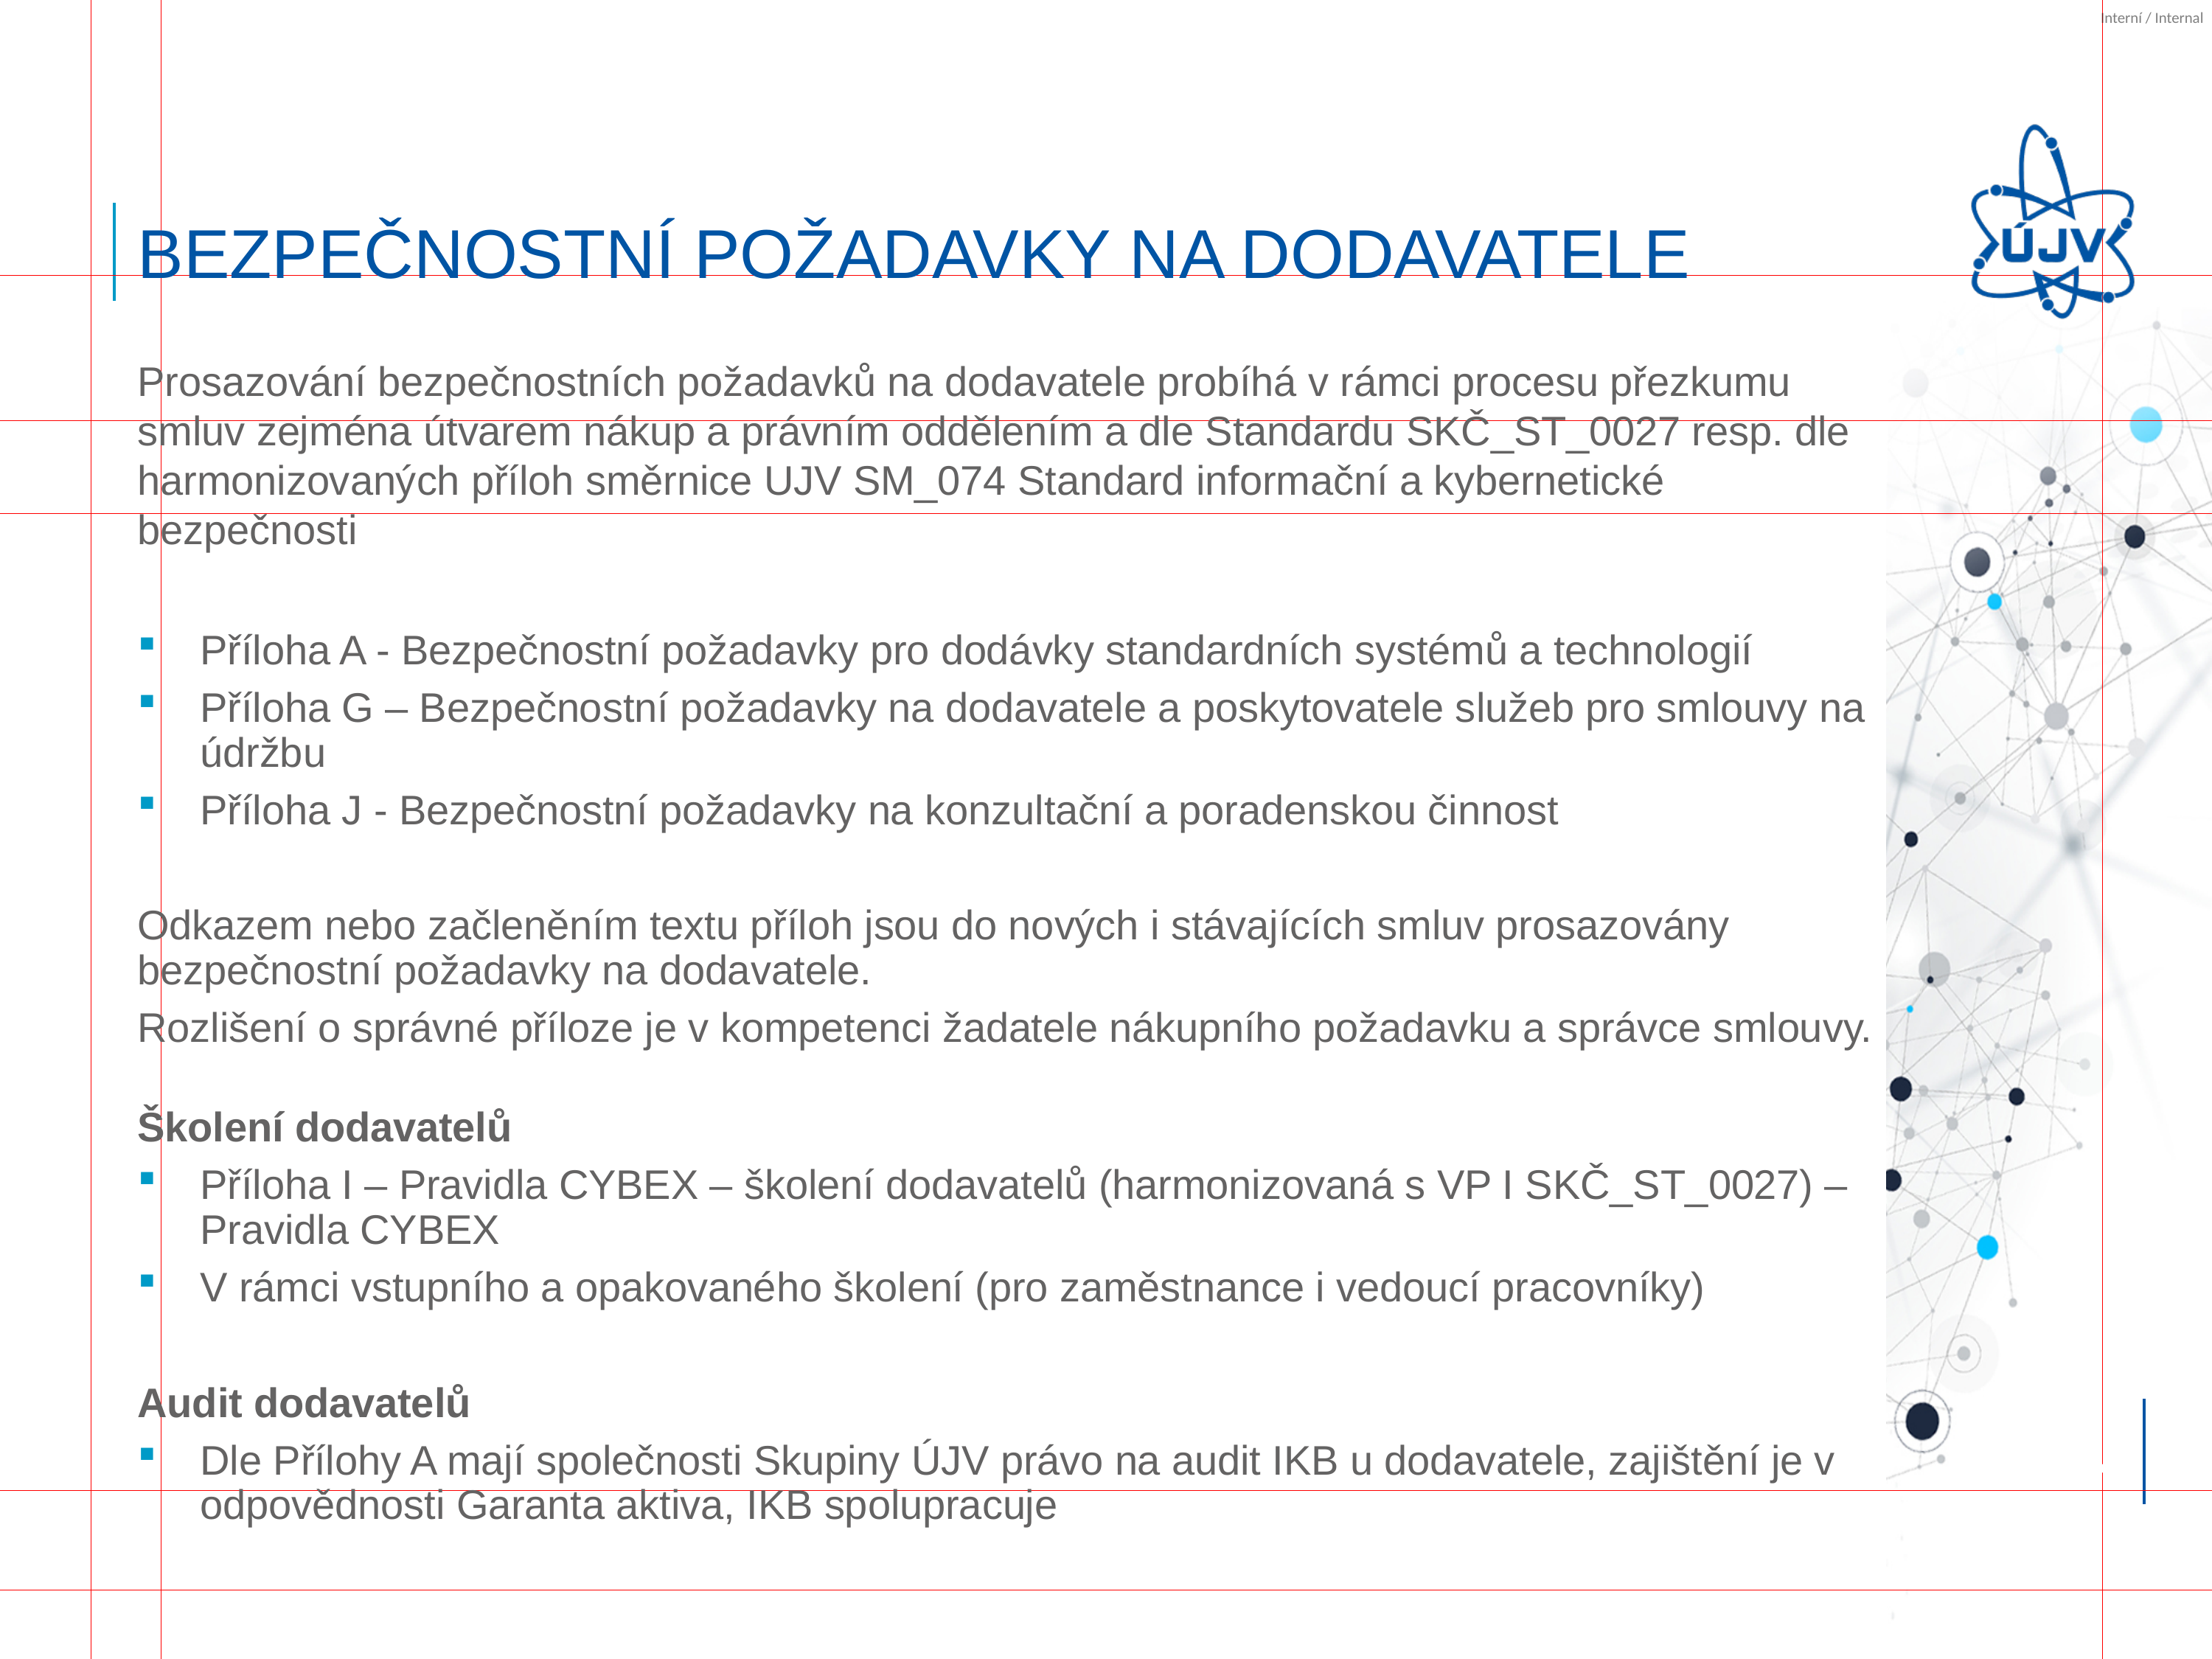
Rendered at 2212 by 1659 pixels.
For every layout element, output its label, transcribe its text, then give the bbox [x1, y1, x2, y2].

picture [1886, 84, 2212, 420]
slide_number 14 [1937, 1399, 2107, 1505]
picture [2103, 421, 2212, 513]
picture [1886, 1491, 2102, 1590]
picture [2103, 514, 2212, 1490]
picture [1886, 1590, 2102, 1659]
picture [1886, 421, 2102, 513]
list Prosazování bezpečnostních požadavků na dodavatele probíhá v rámci procesu přezkumu smluv zejména útvarem nákup a právním oddělením a dle Standardu SKČ_ST_0027 resp. dle harmonizovaných příloh směrnice UJV SM_074 Standard informační a kybernetické bezpečnosti Příloha A - Bezpečnostní požadavky pro dodávky standardních systémů a technologií Příloha G – Bezpečnostní požadavky na dodavatele a poskytovatele služeb pro smlouvy na údržbu Příloha J - Bezpečnostní požadavky na konzultační a poradenskou činnost Odkazem nebo začleněním textu příloh jsou do nových i stávajících smluv prosazovány bezpečnostní požadavky na dodavatele. Rozlišení o správné příloze je v kompetenci žadatele nákupního požadavku a správce smlouvy. Školení dodavatelů Příloha I – Pravidla CYBEX – školení dodavatelů (harmonizovaná s VP I SKČ_ST_0027) – Pravidla CYBEX V rámci vstupního a opakovaného školení (pro zaměstnance i vedoucí pracovníky) Audit dodavatelů Dle Přílohy A mají společnosti Skupiny ÚJV právo na audit IKB u dodavatele, zajištění je v odpovědnosti Garanta aktiva, IKB spolupracuje [137, 355, 1879, 1545]
title bezpečnostní požadavky na dodavatele [137, 80, 1735, 338]
picture [2103, 1590, 2212, 1659]
picture [1886, 514, 2102, 1490]
picture [2103, 1491, 2212, 1590]
